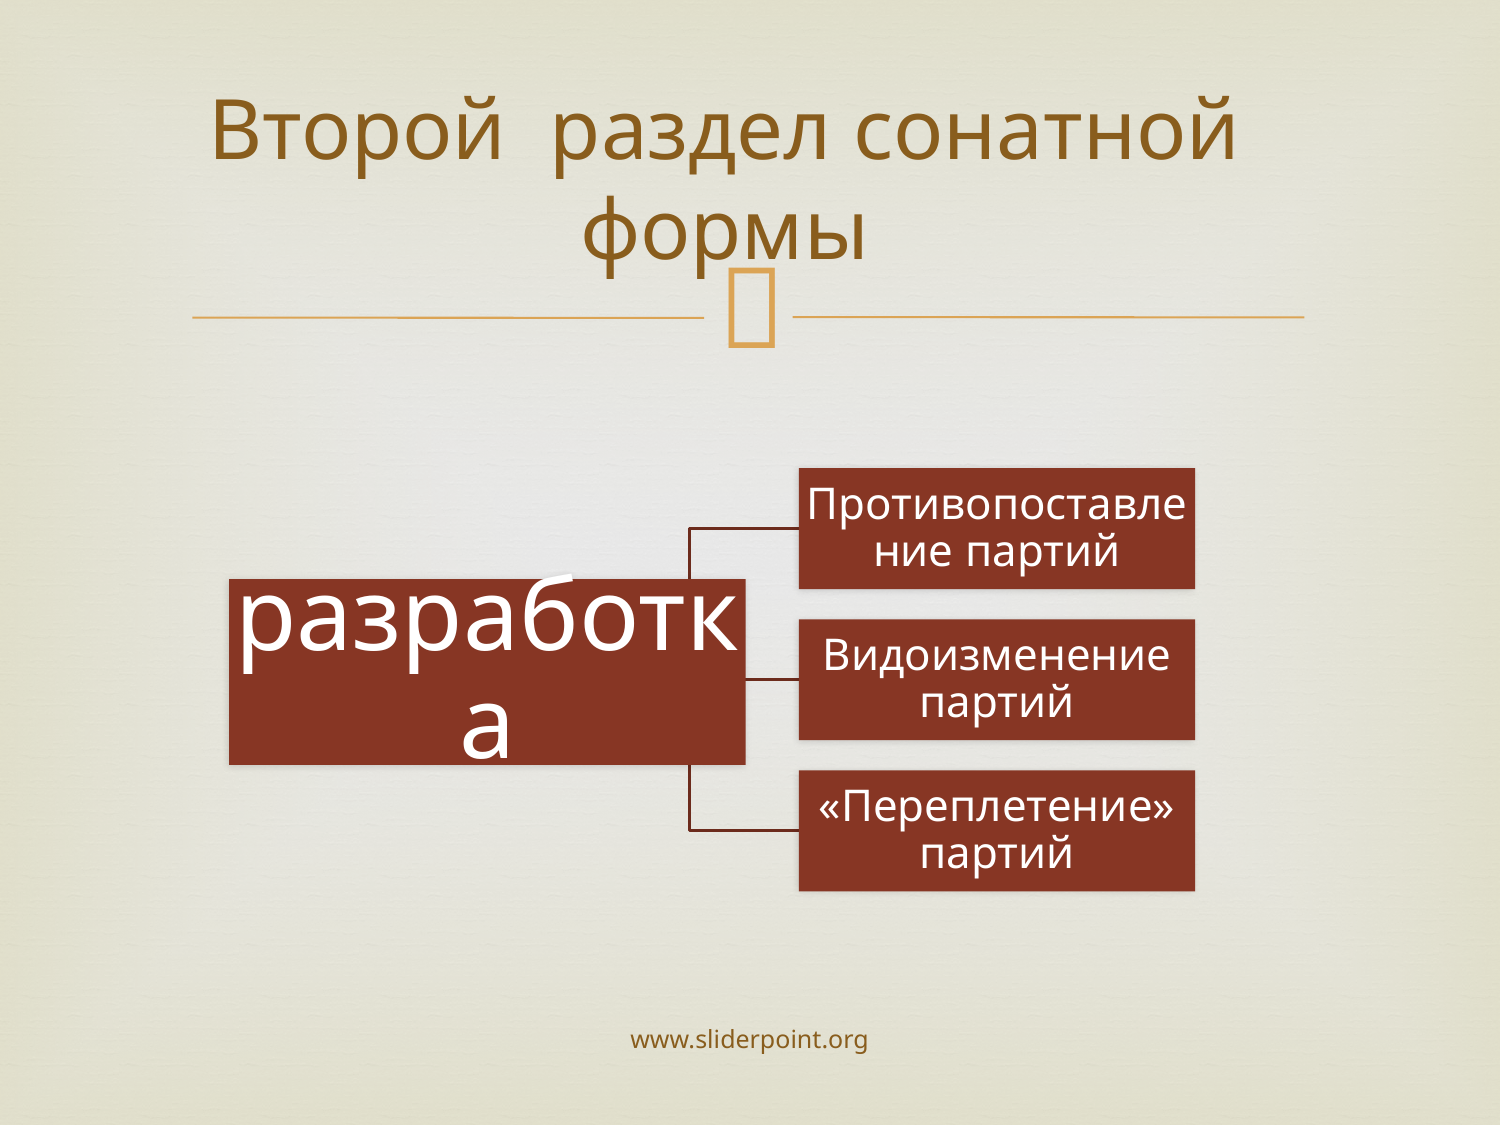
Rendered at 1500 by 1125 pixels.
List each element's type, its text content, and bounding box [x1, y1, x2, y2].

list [228, 361, 1500, 999]
title Второй раздел сонатной формы [88, 90, 1361, 263]
footer www.sliderpoint.org [512, 1010, 988, 1071]
